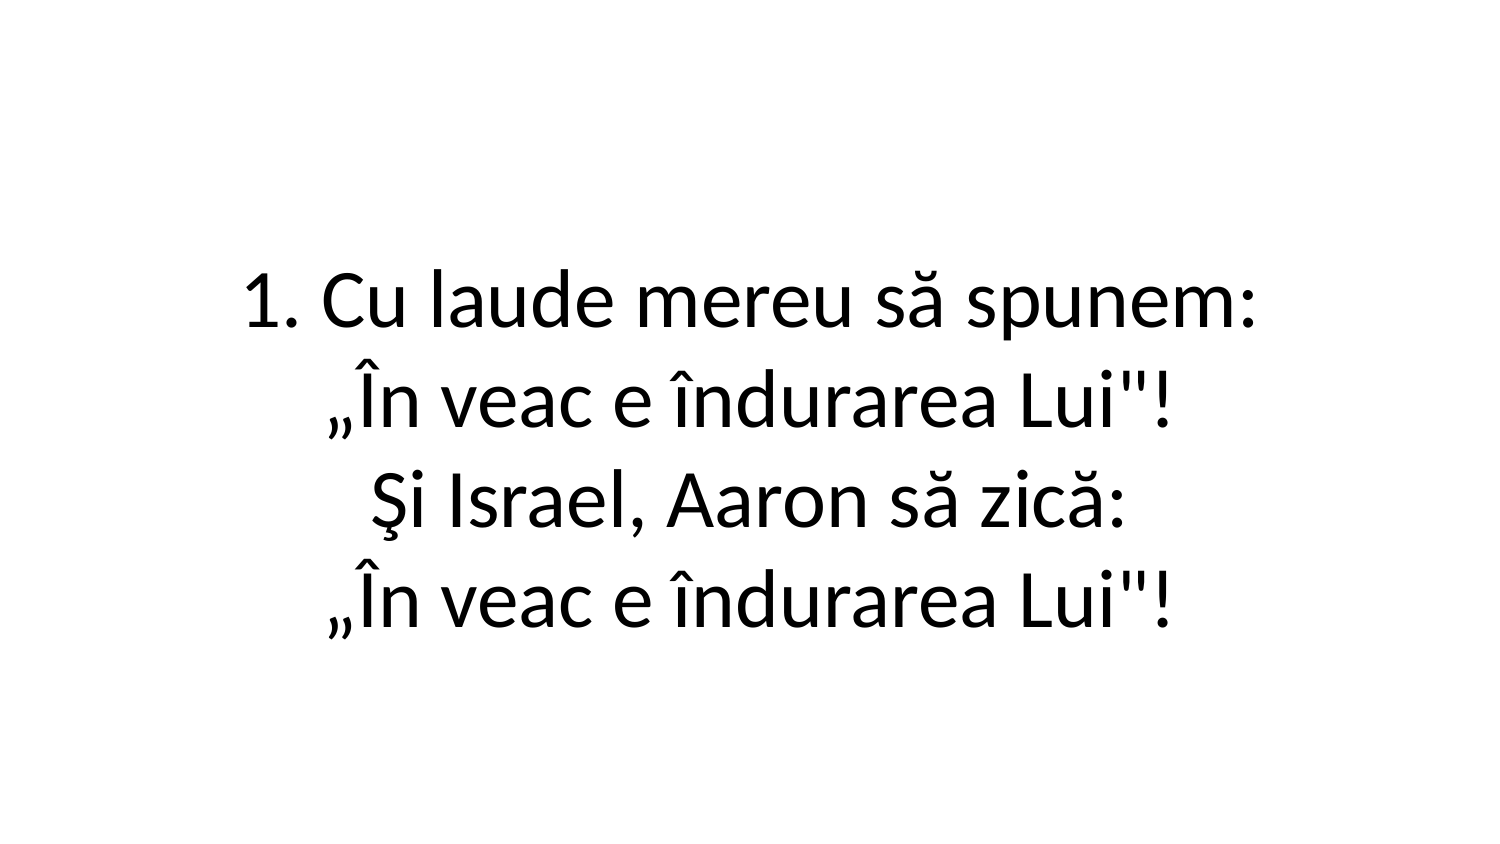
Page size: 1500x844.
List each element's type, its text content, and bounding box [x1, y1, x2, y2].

text_box 1. Cu laude mereu să spunem: „În veac e îndurarea Lui"! Şi Israel, Aaron să zică: „În veac e îndurarea Lui"! [224, 192, 1276, 652]
